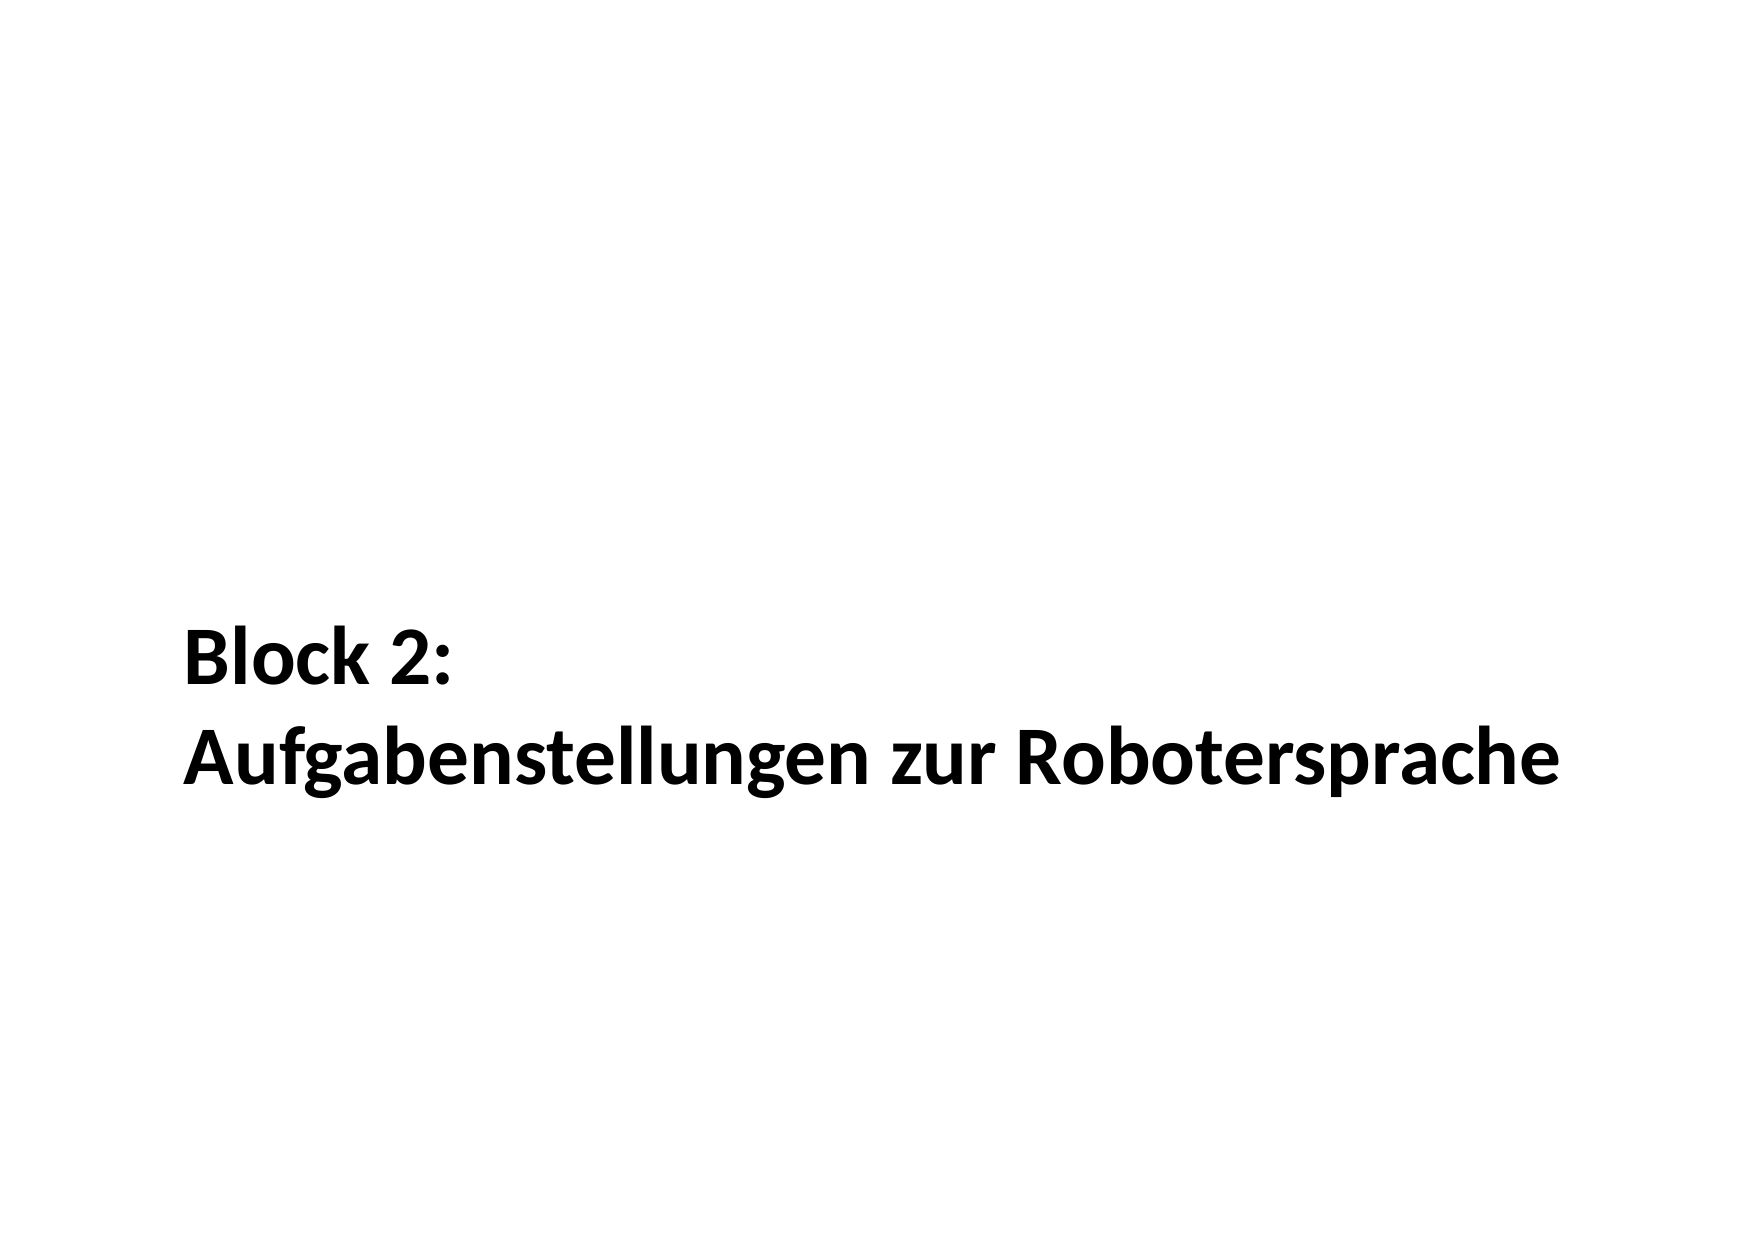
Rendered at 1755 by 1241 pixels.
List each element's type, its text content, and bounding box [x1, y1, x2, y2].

title Block 2: Aufgabenstellungen zur Robotersprache [169, 593, 1645, 951]
